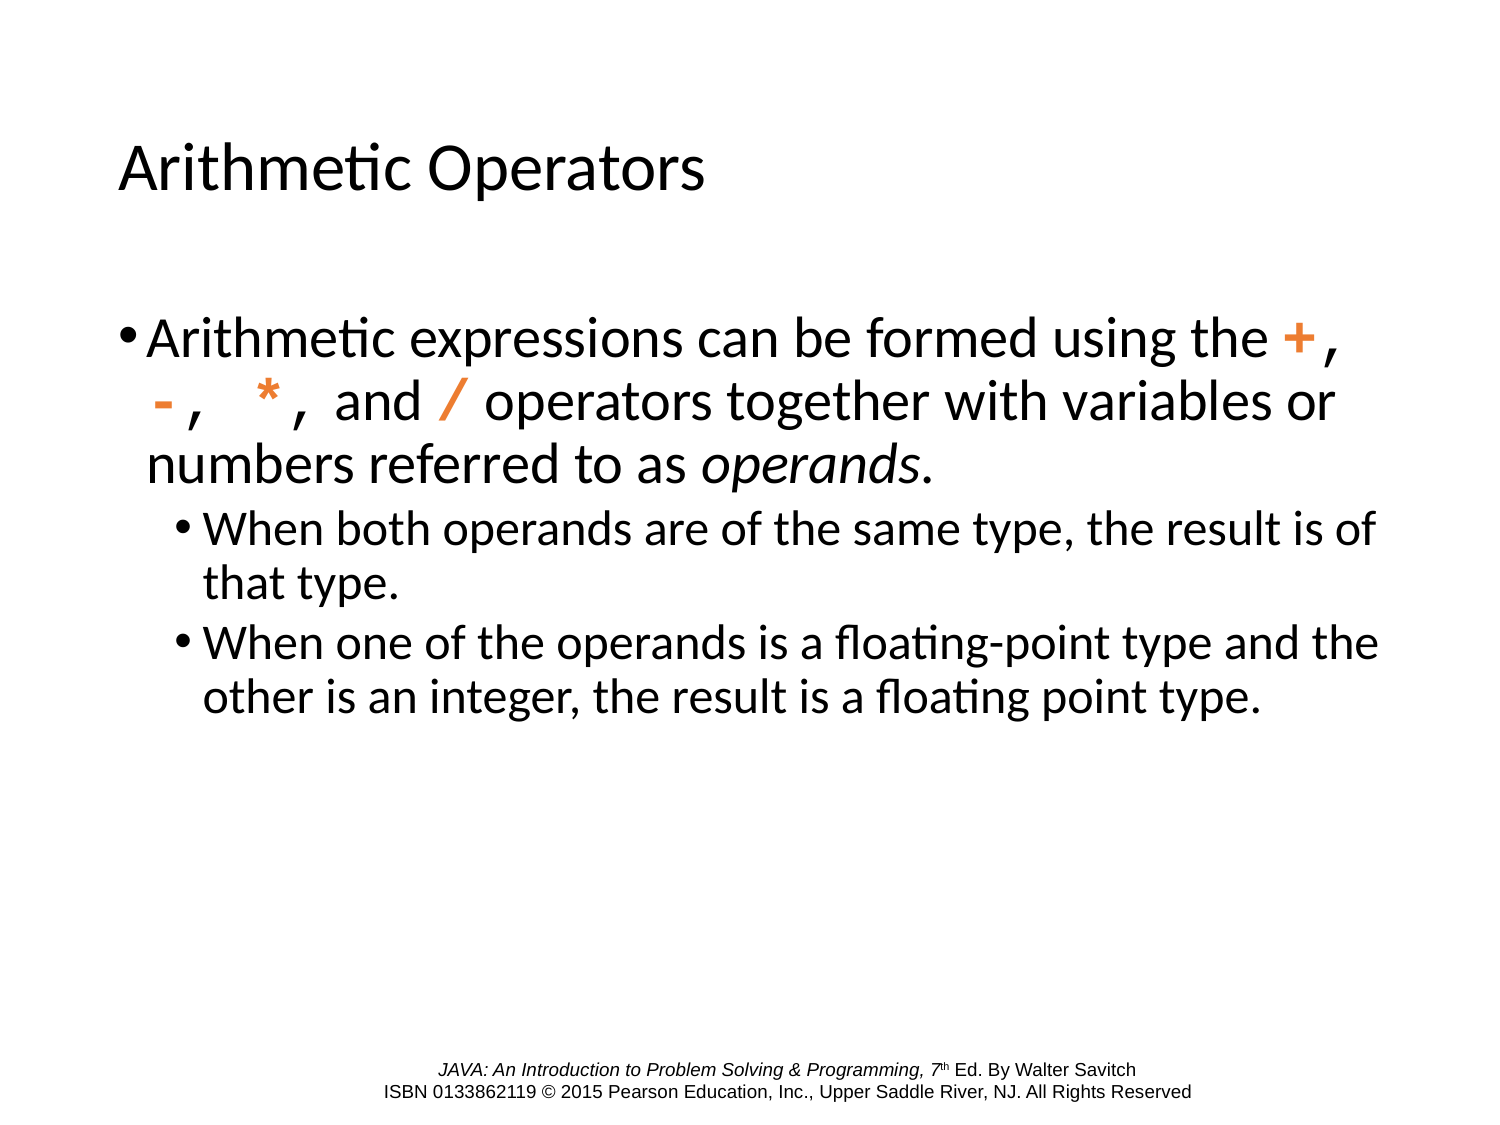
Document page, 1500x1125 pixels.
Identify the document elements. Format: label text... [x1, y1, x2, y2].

title Arithmetic Operators [103, 59, 1397, 278]
list Arithmetic expressions can be formed using the +, -, *, and / operators together with variables or numbers referred to as operands. When both operands are of the same type, the result is of that type. When one of the operands is a floating-point type and the other is an integer, the result is a floating point type. [103, 299, 1397, 1014]
